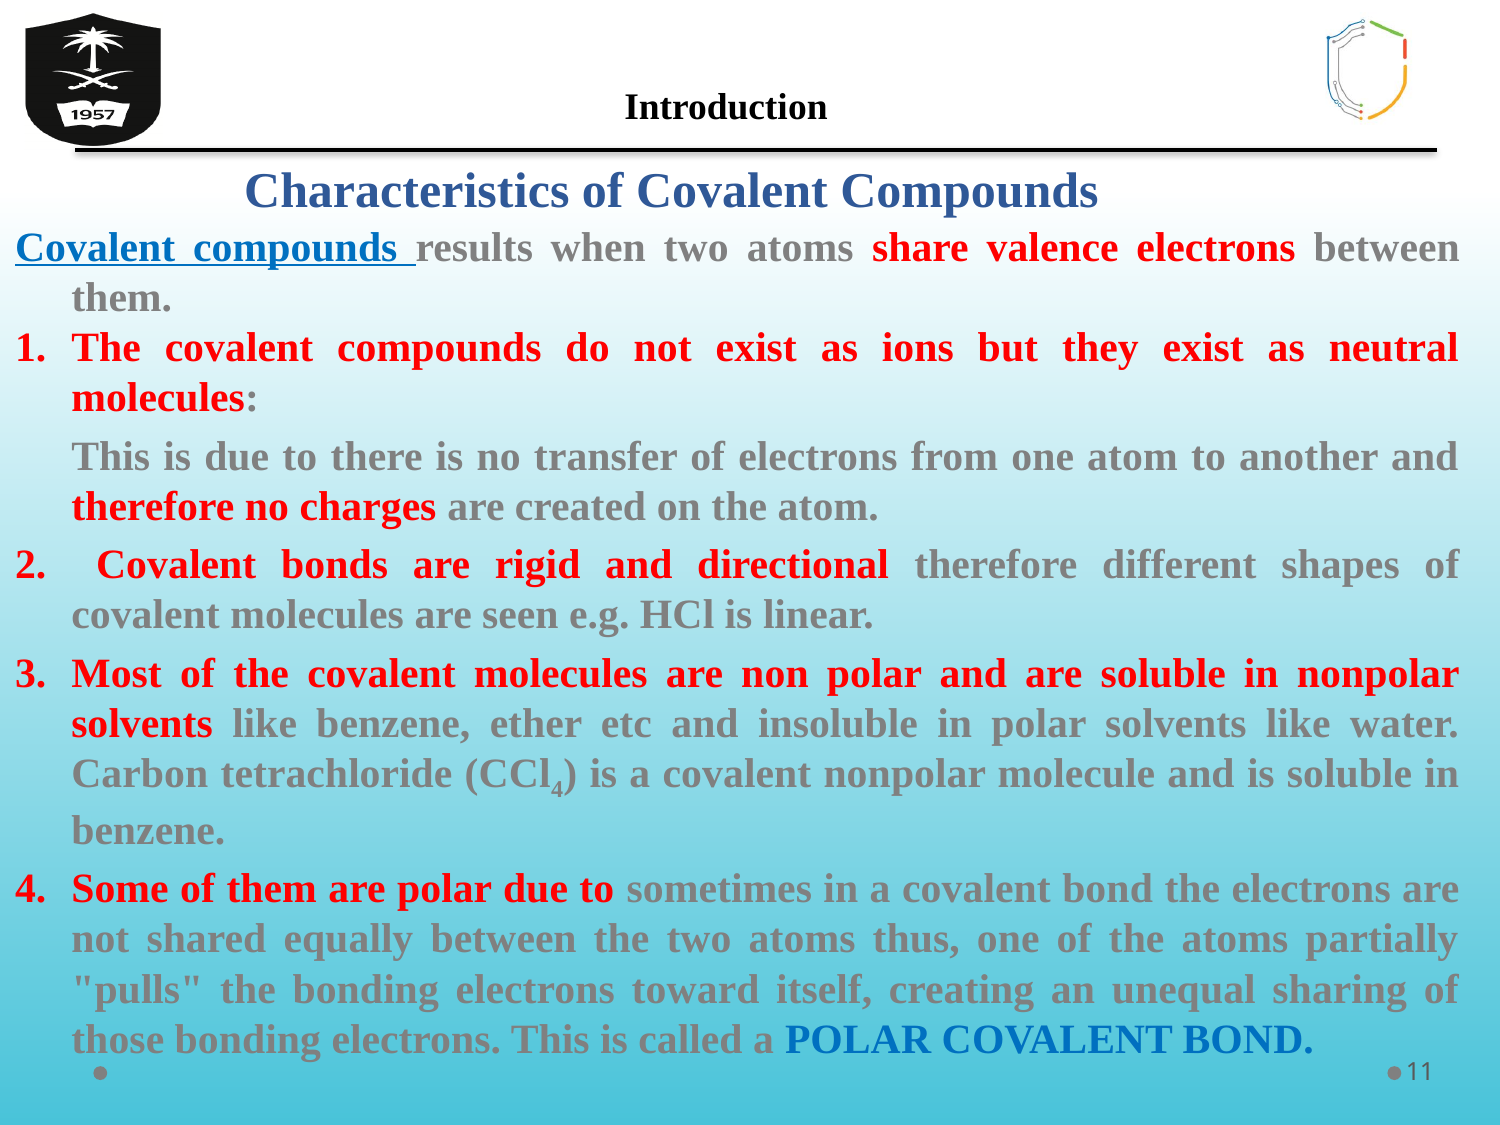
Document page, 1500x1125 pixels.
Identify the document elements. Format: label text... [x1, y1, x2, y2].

title Characteristics of Covalent Compounds [0, 174, 1347, 212]
picture [1308, 12, 1426, 137]
slide_number 11 [1401, 1042, 1494, 1103]
text_box Introduction [609, 74, 852, 135]
list Covalent compounds results when two atoms share valence electrons between them. The covalent compounds do not exist as ions but they exist as neutral molecules: This is due to there is no transfer of electrons from one atom to another and therefore no charges are created on the atom. Covalent bonds are rigid and directional therefore different shapes of covalent molecules are seen e.g. HCl is linear. Most of the covalent molecules are non polar and are soluble in nonpolar solvents like benzene, ether etc and insoluble in polar solvents like water. Carbon tetrachloride (CCl4) is a covalent nonpolar molecule and is soluble in benzene. Some of them are polar due to sometimes in a covalent bond the electrons are not shared equally between the two atoms thus, one of the atoms partially "pulls" the bonding electrons toward itself, creating an unequal sharing of those bonding electrons. This is called a POLAR COVALENT BOND. [0, 212, 1475, 1125]
picture [24, 12, 163, 151]
